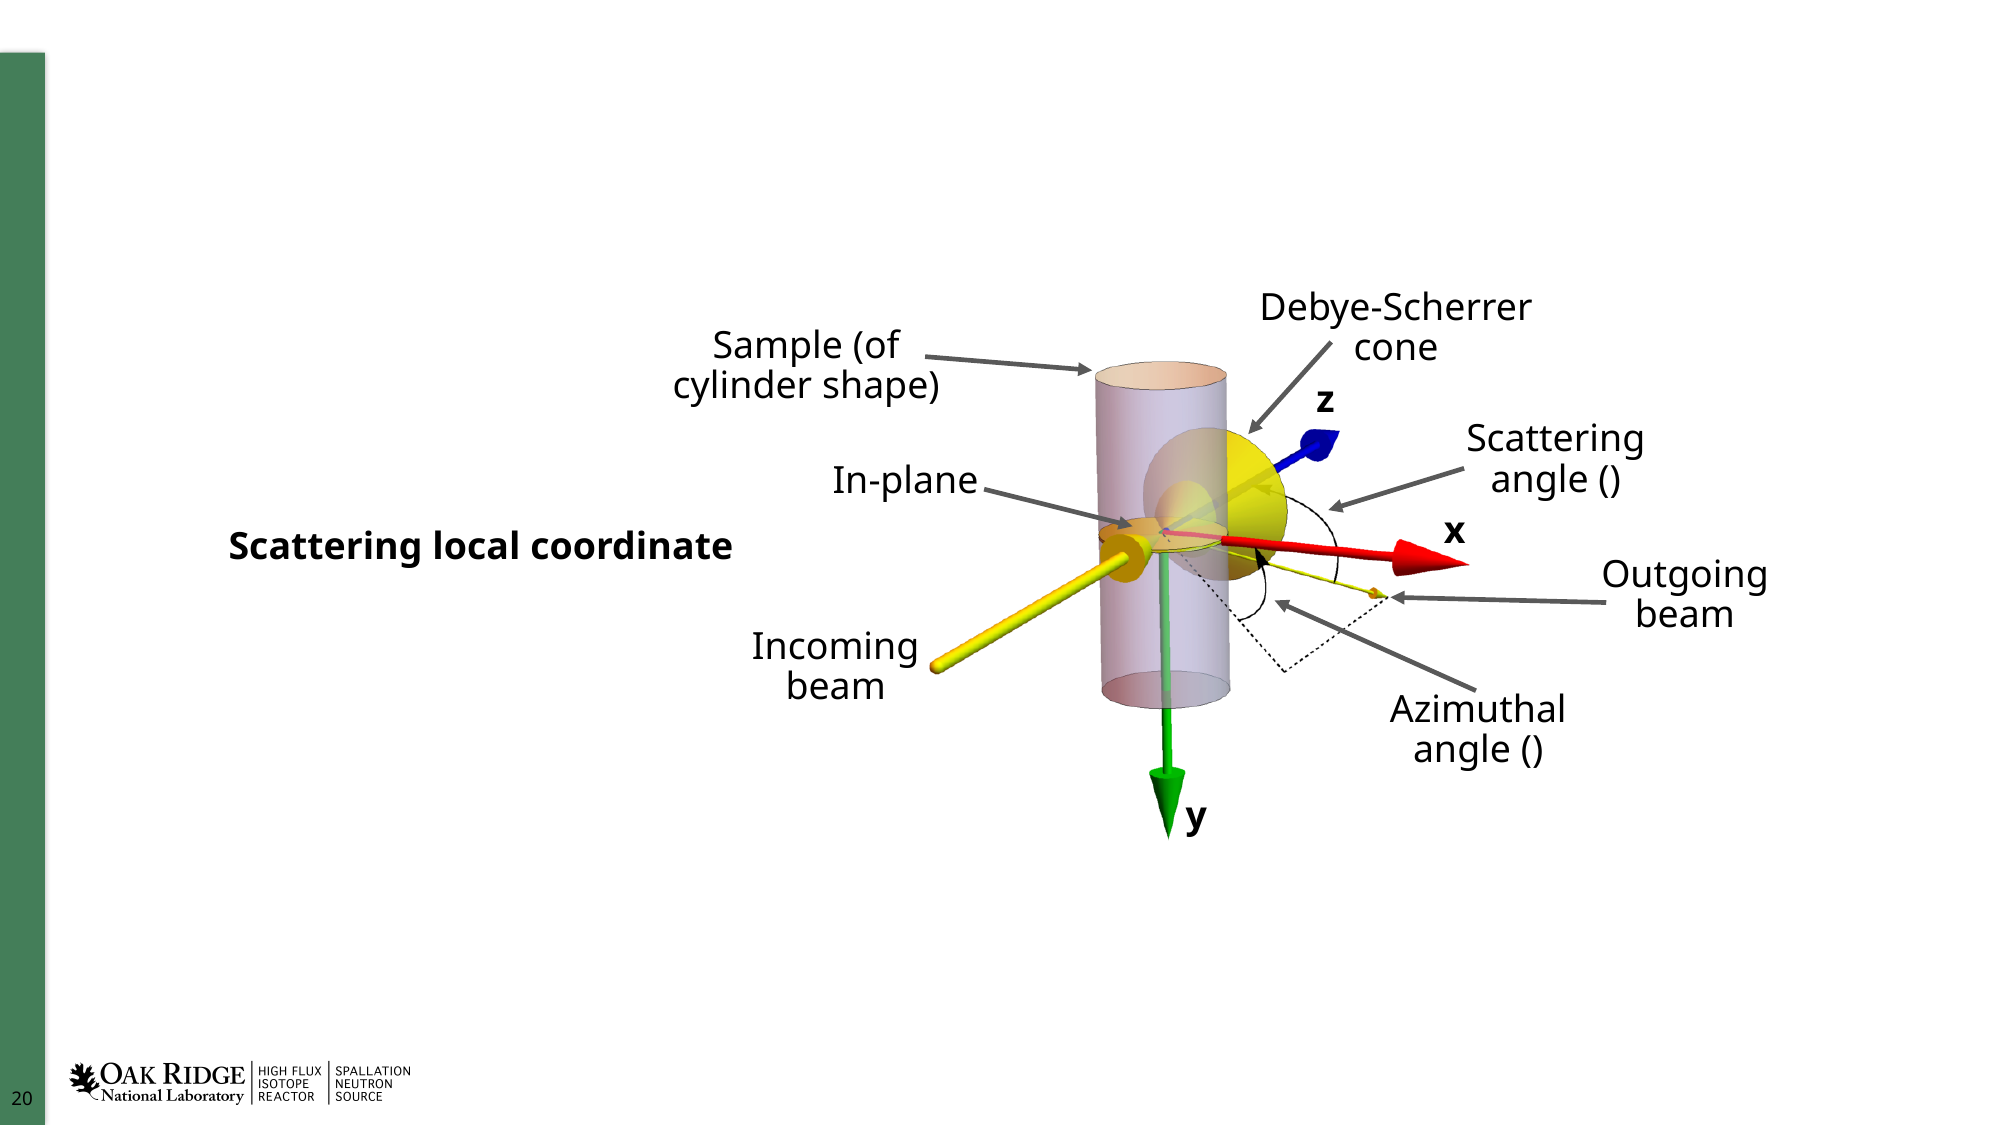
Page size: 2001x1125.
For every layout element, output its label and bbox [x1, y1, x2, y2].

text_box [205, 280, 1794, 845]
picture [66, 1058, 413, 1108]
